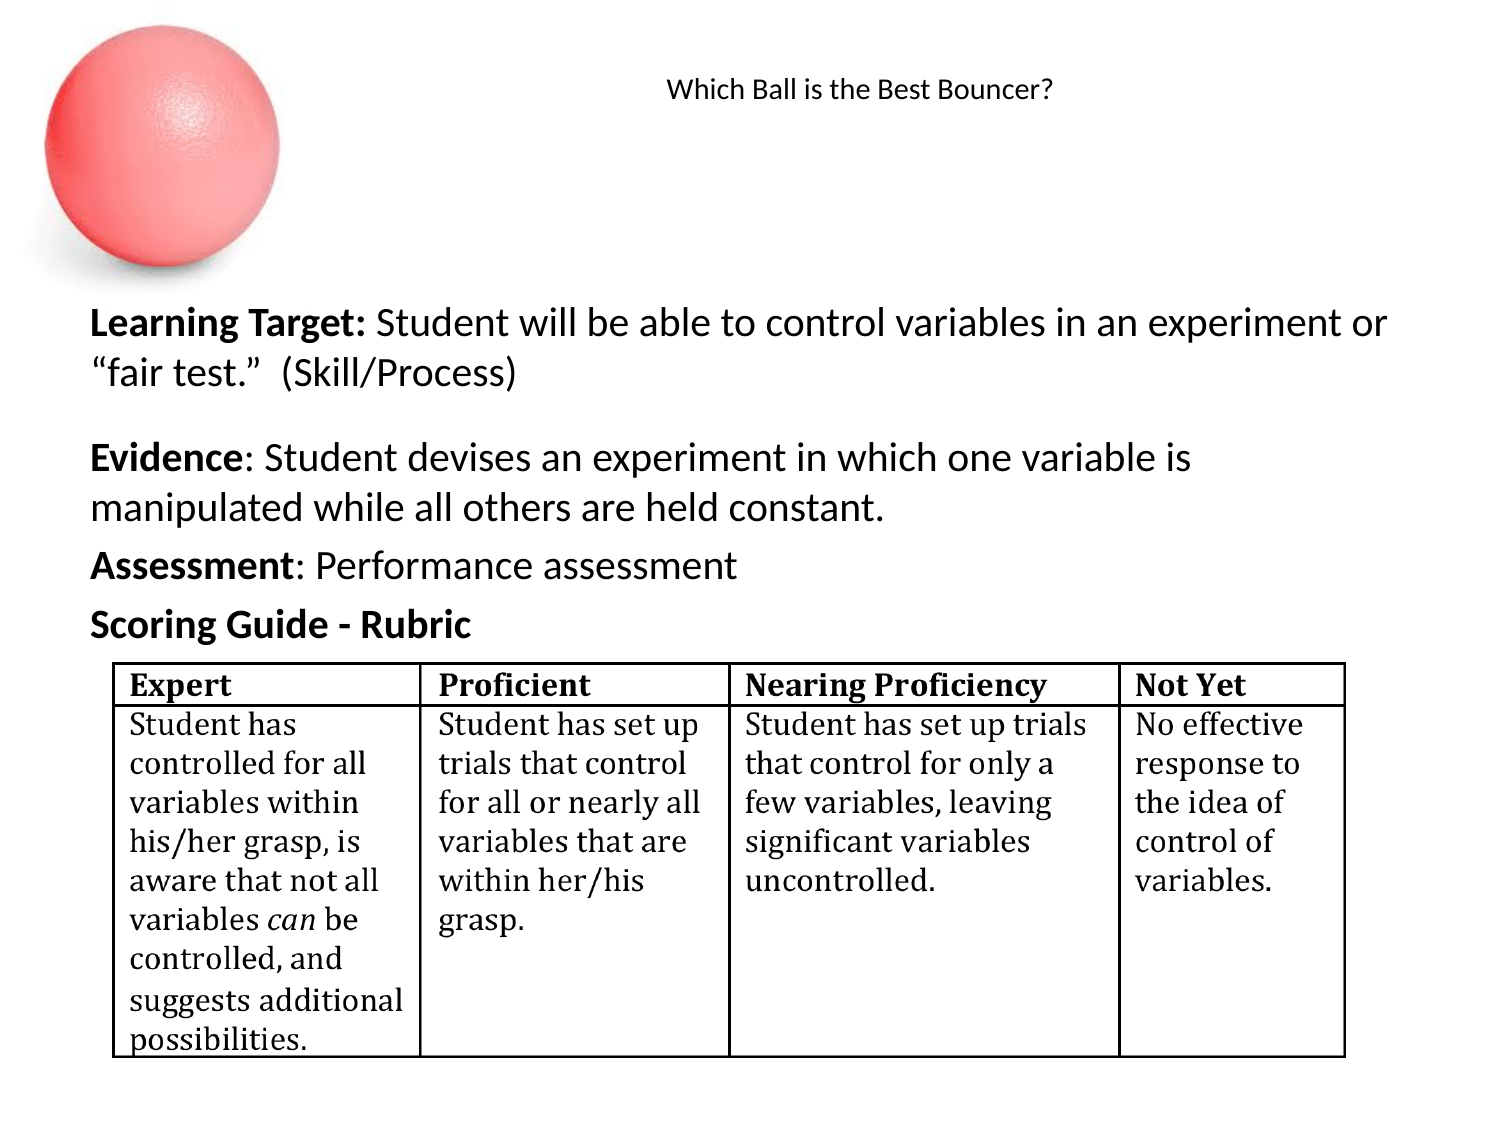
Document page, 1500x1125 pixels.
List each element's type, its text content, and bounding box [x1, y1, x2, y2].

list Learning Target: Student will be able to control variables in an experiment or “fair test.” (Skill/Process) Evidence: Student devises an experiment in which one variable is manipulated while all others are held constant. Assessment: Performance assessment Scoring Guide - Rubric [75, 287, 1425, 613]
title Which Ball is the Best Bouncer? [316, 24, 1459, 150]
picture [0, 3, 313, 313]
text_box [112, 662, 1346, 1097]
